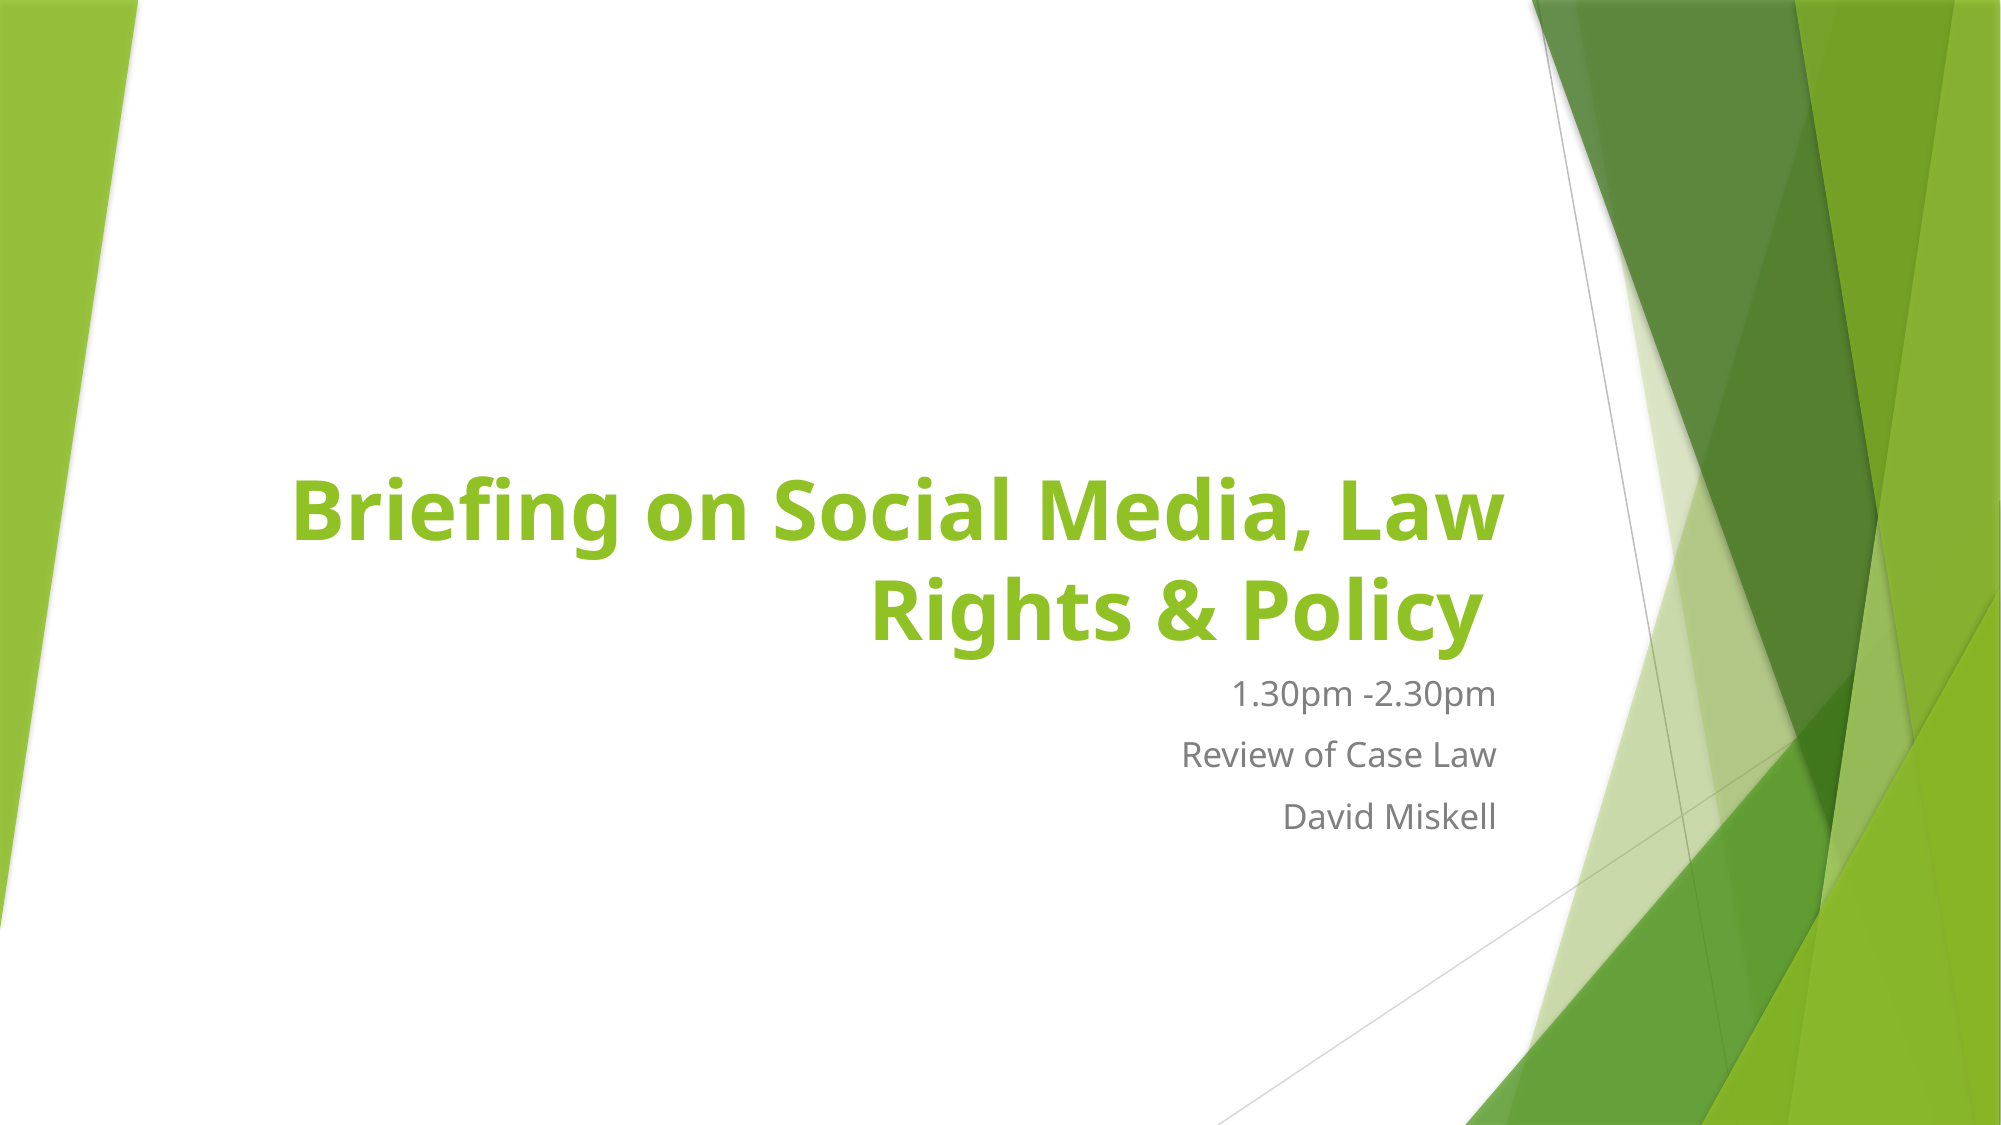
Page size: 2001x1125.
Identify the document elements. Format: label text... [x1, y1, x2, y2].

title Briefing on Social Media, Law Rights & Policy [247, 394, 1522, 664]
subtitle 1.30pm -2.30pm Review of Case Law David Miskell [247, 664, 1522, 845]
